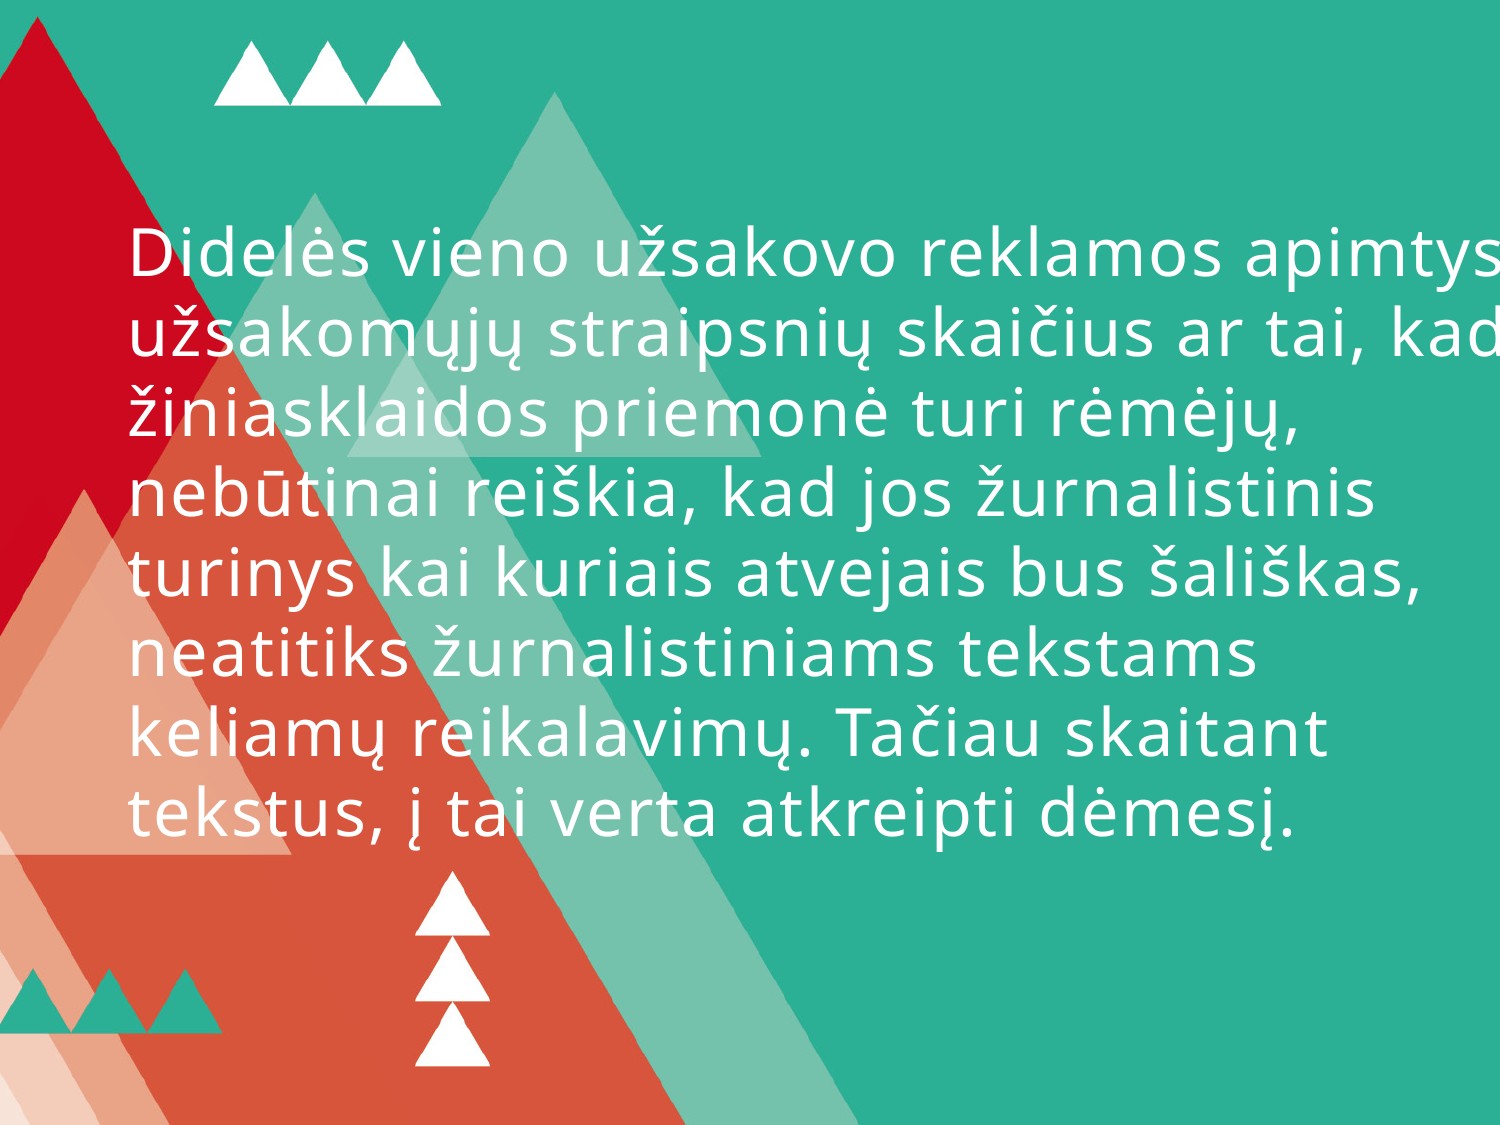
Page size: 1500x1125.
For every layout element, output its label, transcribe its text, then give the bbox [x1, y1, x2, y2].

picture [0, 0, 1500, 1125]
title Didelės vieno užsakovo reklamos apimtys, užsakomųjų straipsnių skaičius ar tai, kad žiniasklaidos priemonė turi rėmėjų, nebūtinai reiškia, kad jos žurnalistinis turinys kai kuriais atvejais bus šališkas, neatitiks žurnalistiniams tekstams keliamų reikalavimų. Tačiau skaitant tekstus, į tai verta atkreipti dėmesį. [112, 408, 1500, 651]
